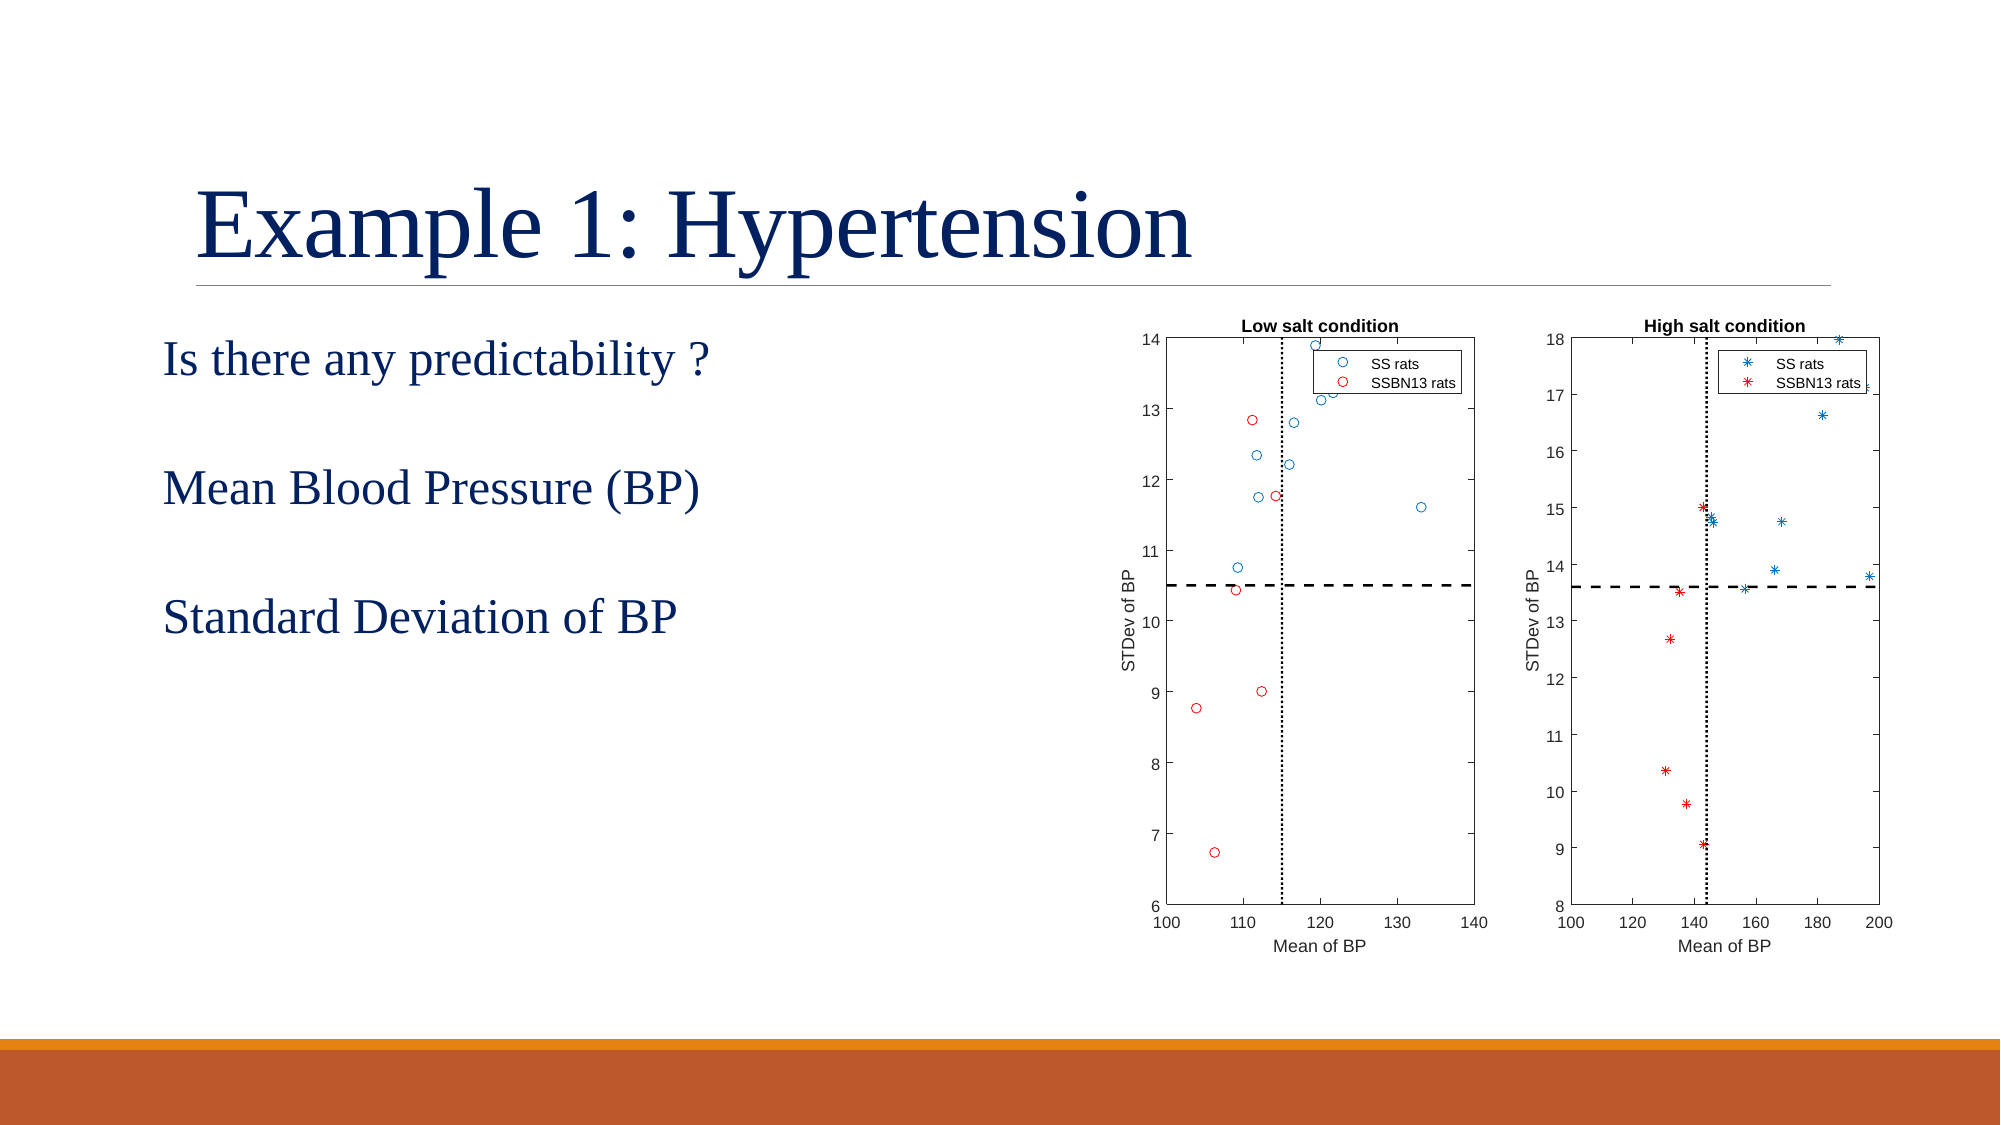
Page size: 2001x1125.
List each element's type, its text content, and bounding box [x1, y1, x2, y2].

picture [1046, 284, 1967, 982]
text_box [137, 299, 1043, 1046]
text_box Is there any predictability ? Mean Blood Pressure (BP) Standard Deviation of BP [162, 324, 1888, 1071]
title Example 1: Hypertension [180, 47, 1830, 285]
